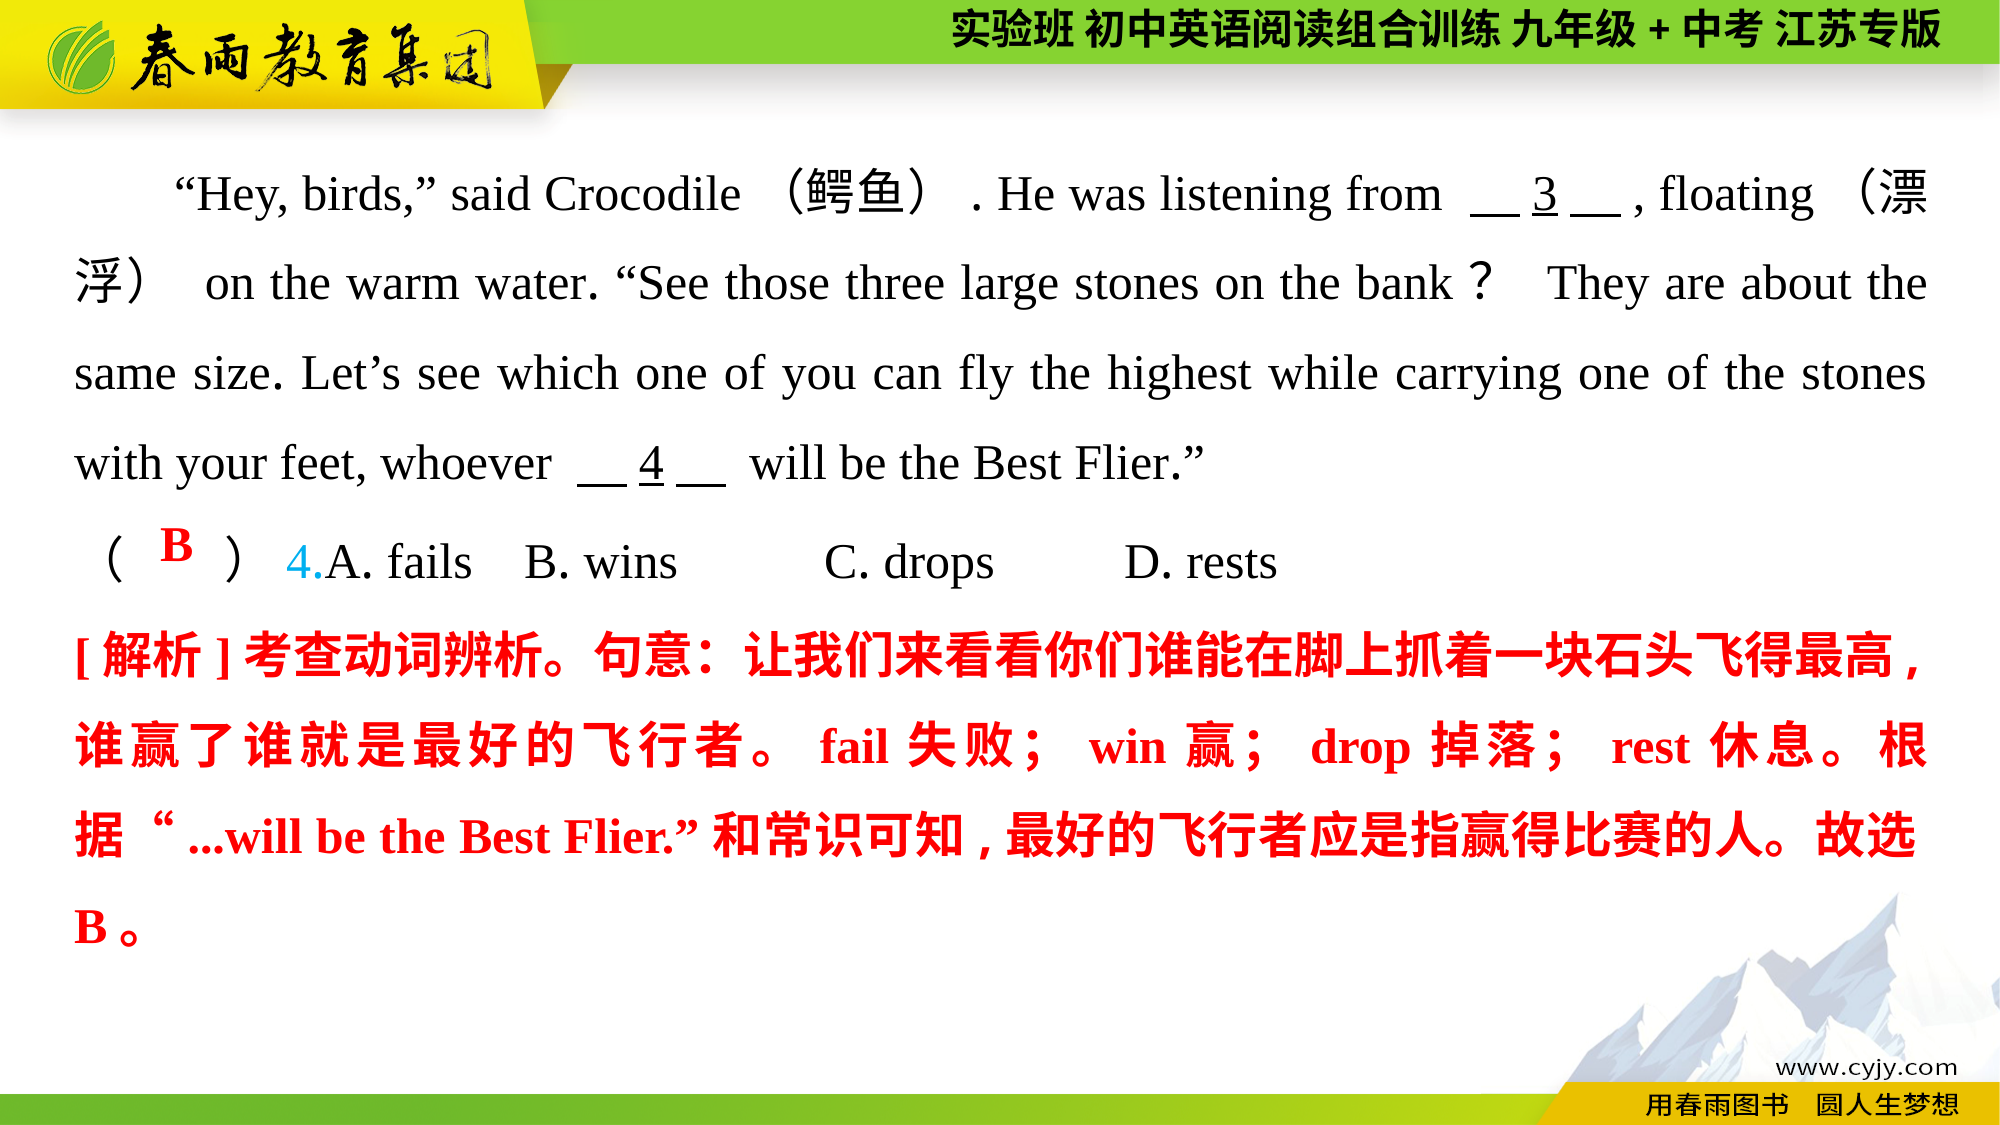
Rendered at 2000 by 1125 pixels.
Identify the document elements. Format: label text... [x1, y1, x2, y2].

picture [0, 0, 2000, 1125]
text_box （ ）4.A. fails B. wins C. drops D. rests [59, 491, 1944, 586]
text_box B [145, 504, 209, 580]
text_box [解析]考查动词辨析。句意：让我们来看看你们谁能在脚上抓着一块石头飞得最高,谁赢了谁就是最好的飞行者。fail失败；win赢；drop掉落；rest休息。根据“...will be the Best Flier.”和常识可知,最好的飞行者应是指赢得比赛的人。故选B。 [59, 586, 1944, 962]
list “Hey, birds,” said Crocodile（鳄鱼）. He was listening from 3 , floating（漂浮） on the warm water. “See those three large stones on the bank？ They are about the same size. Let’s see which one of you can fly the highest while carrying one of the stones with your feet, whoever 4 will be the Best Flier.” [59, 122, 1944, 490]
